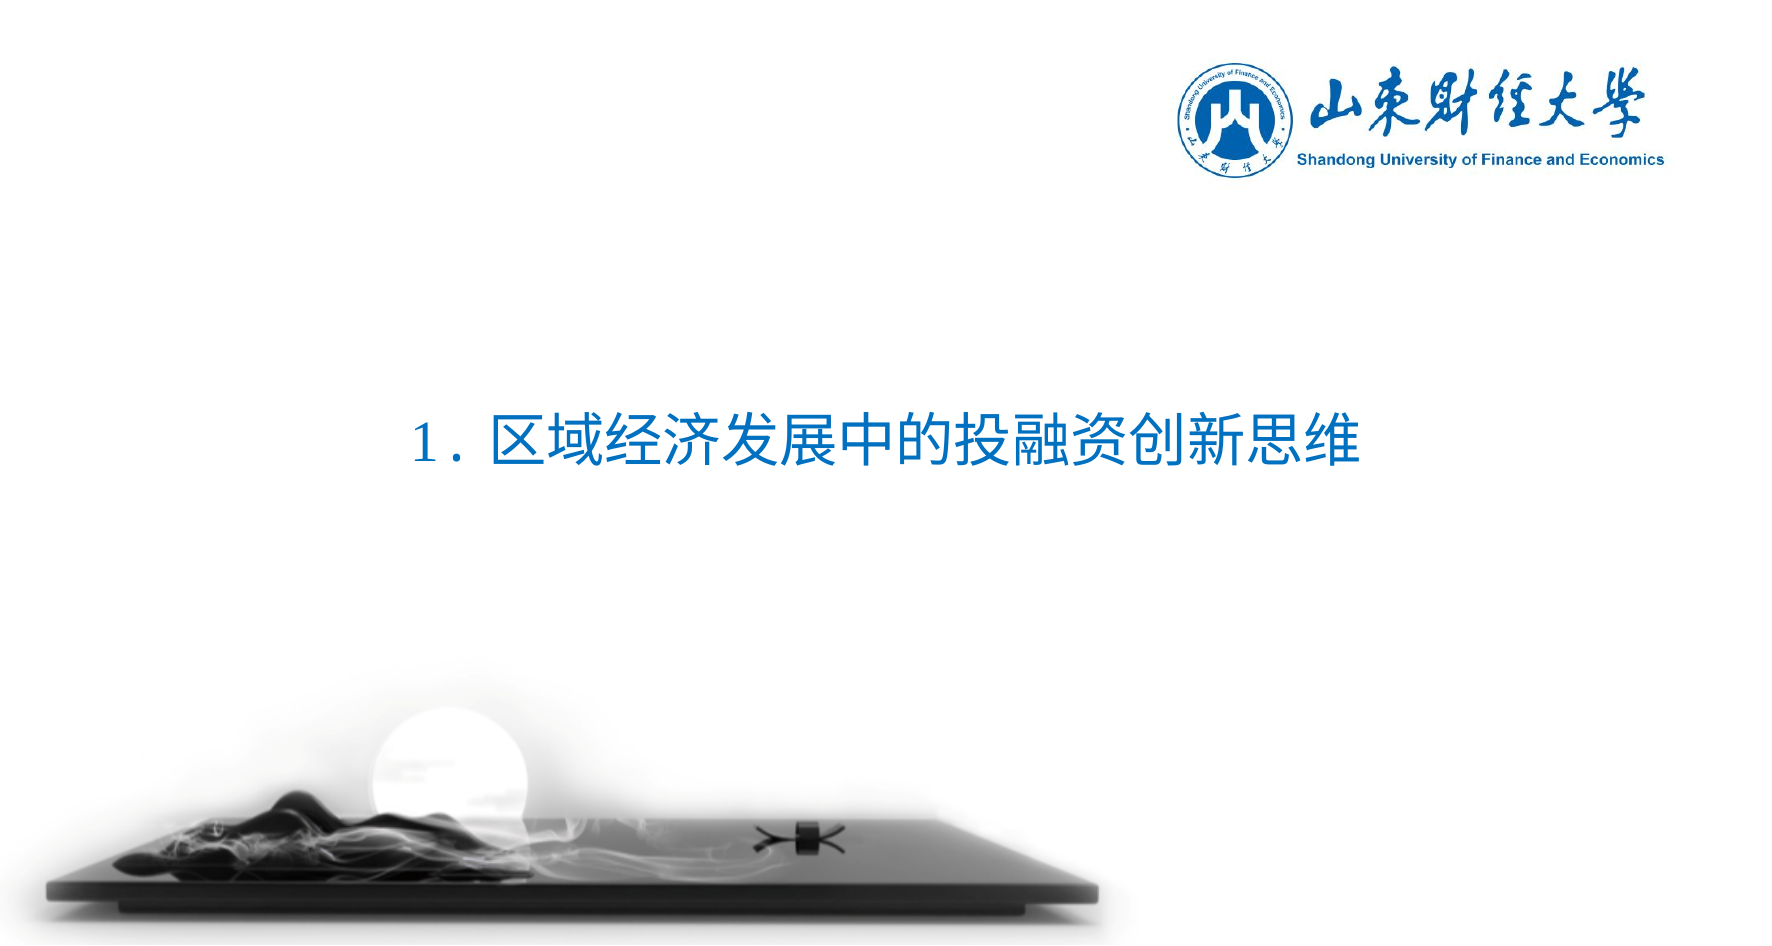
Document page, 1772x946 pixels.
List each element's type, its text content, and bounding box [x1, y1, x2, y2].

picture [0, 630, 1143, 945]
picture [1160, 34, 1688, 202]
text_box 1.区域经济发展中的投融资创新思维 [301, 360, 1471, 480]
